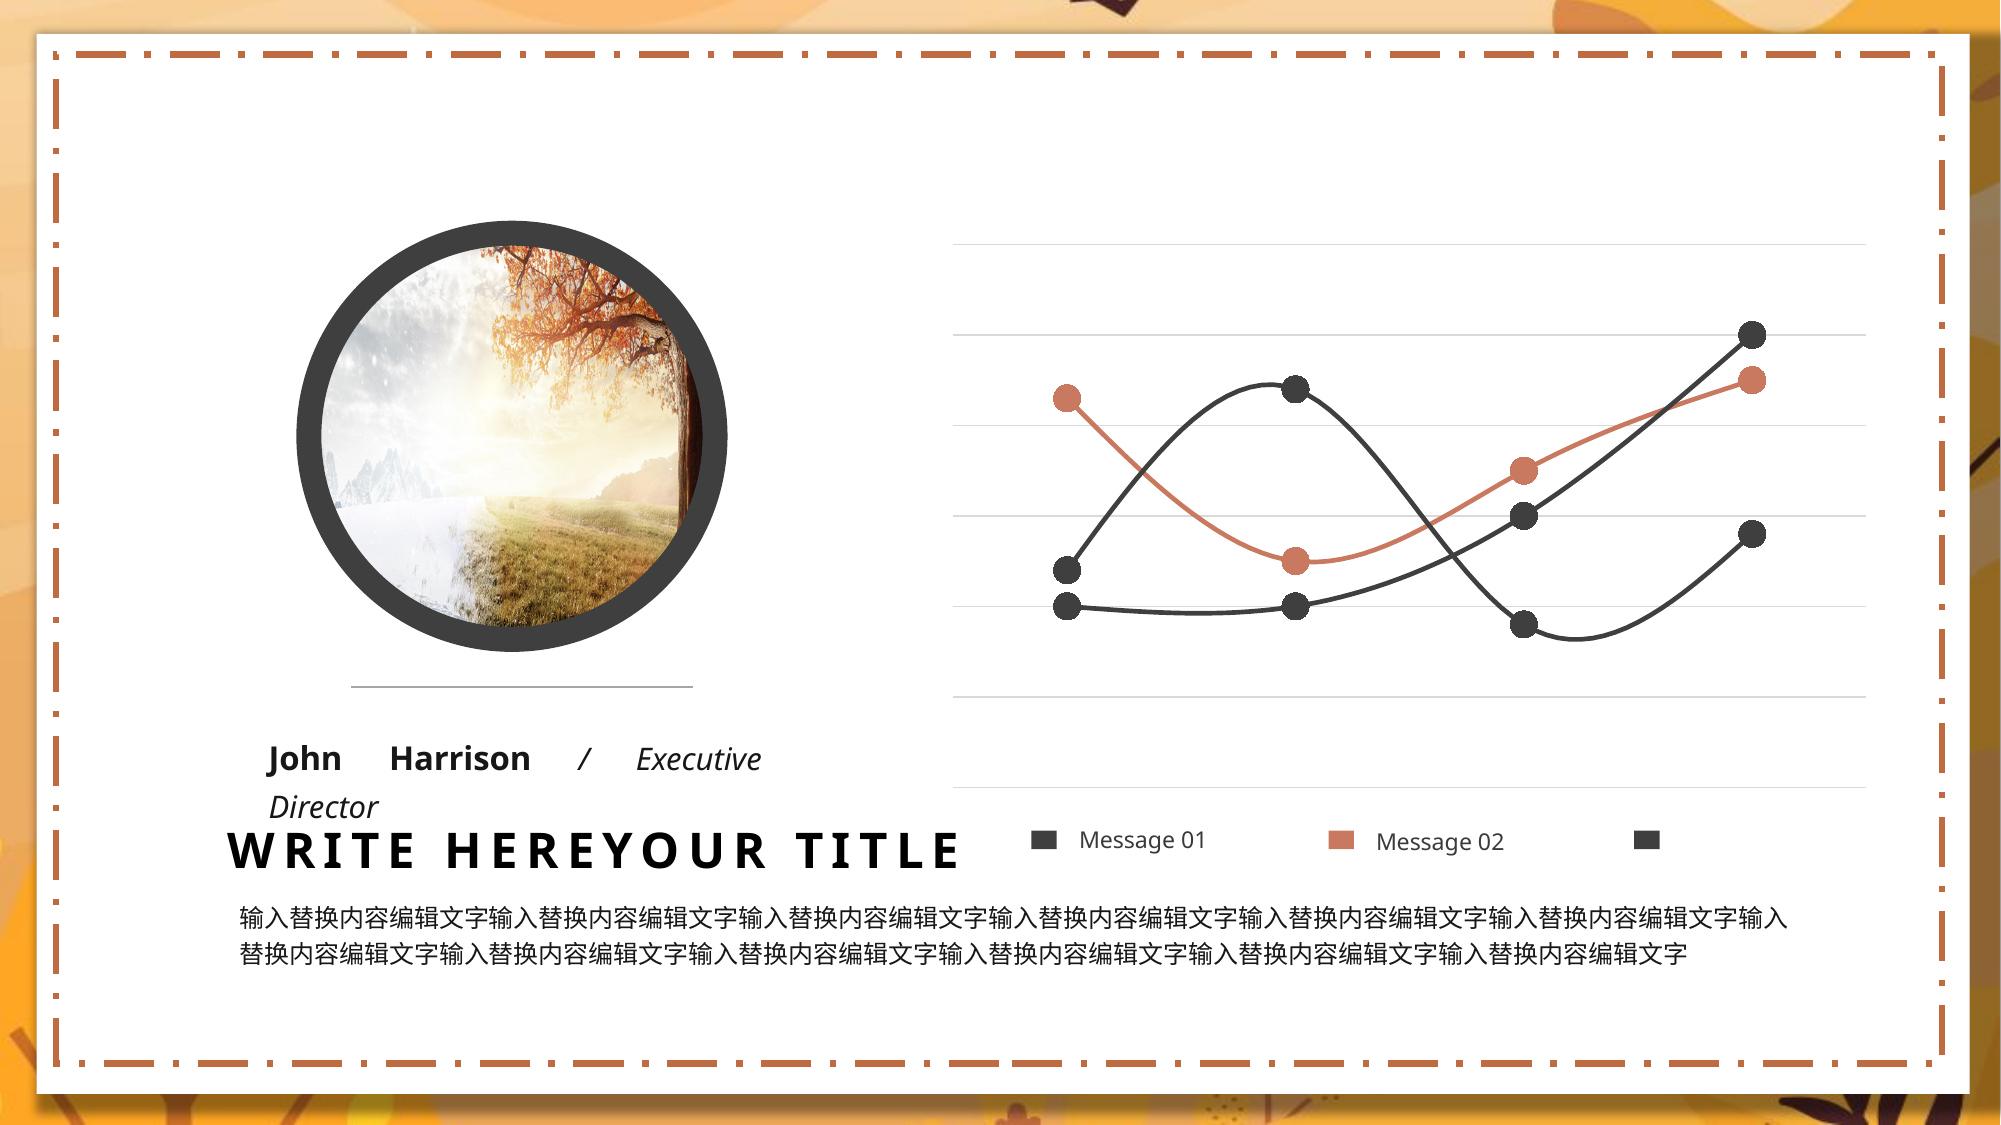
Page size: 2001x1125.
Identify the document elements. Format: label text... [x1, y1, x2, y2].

picture [0, 0, 2000, 1125]
text_box [1633, 830, 1661, 850]
text_box [307, 232, 717, 641]
text_box Message 01 [1005, 818, 1441, 861]
text_box John Harrison / Executive Director [268, 729, 762, 812]
text_box [1030, 830, 1058, 850]
text_box WRITE HEREYOUR TITLE [183, 812, 1005, 946]
text_box [1328, 830, 1355, 850]
chart [933, 233, 1886, 799]
text_box 输入替换内容编辑文字输入替换内容编辑文字输入替换内容编辑文字输入替换内容编辑文字输入替换内容编辑文字输入替换内容编辑文字输入替换内容编辑文字输入替换内容编辑文字输入替换内容编辑文字输入替换内容编辑文字输入替换内容编辑文字输入替换内容编辑文字 [239, 896, 1814, 1005]
text_box Message 02 [1166, 820, 1715, 863]
